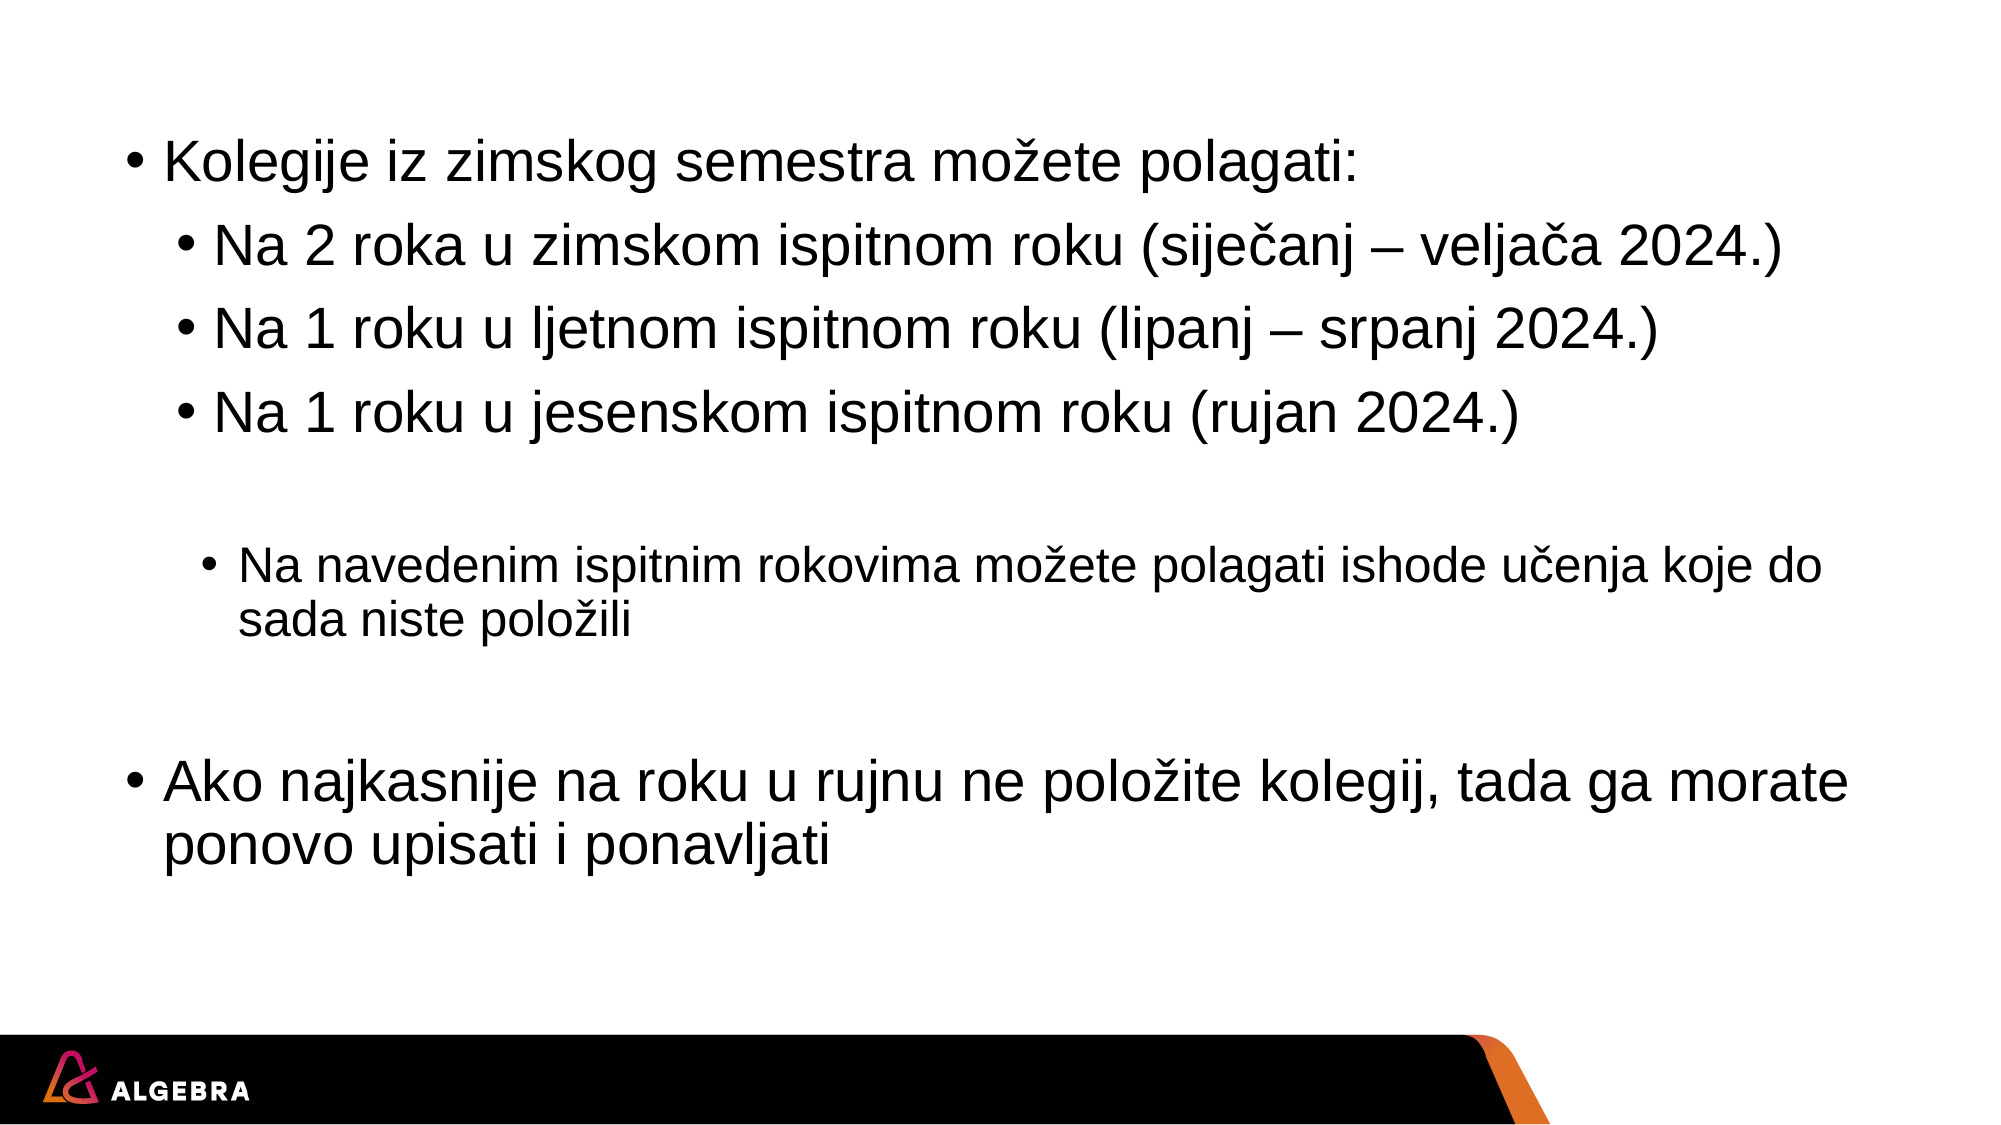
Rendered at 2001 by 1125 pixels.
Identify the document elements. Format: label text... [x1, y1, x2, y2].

picture [0, 1034, 1733, 1125]
list Kolegije iz zimskog semestra možete polagati: Na 2 roka u zimskom ispitnom roku (siječanj – veljača 2024.) Na 1 roku u ljetnom ispitnom roku (lipanj – srpanj 2024.) Na 1 roku u jesenskom ispitnom roku (rujan 2024.) Na navedenim ispitnim rokovima možete polagati ishode učenja koje do sada niste položili Ako najkasnije na roku u rujnu ne položite kolegij, tada ga morate ponovo upisati i ponavljati [110, 123, 1890, 1002]
